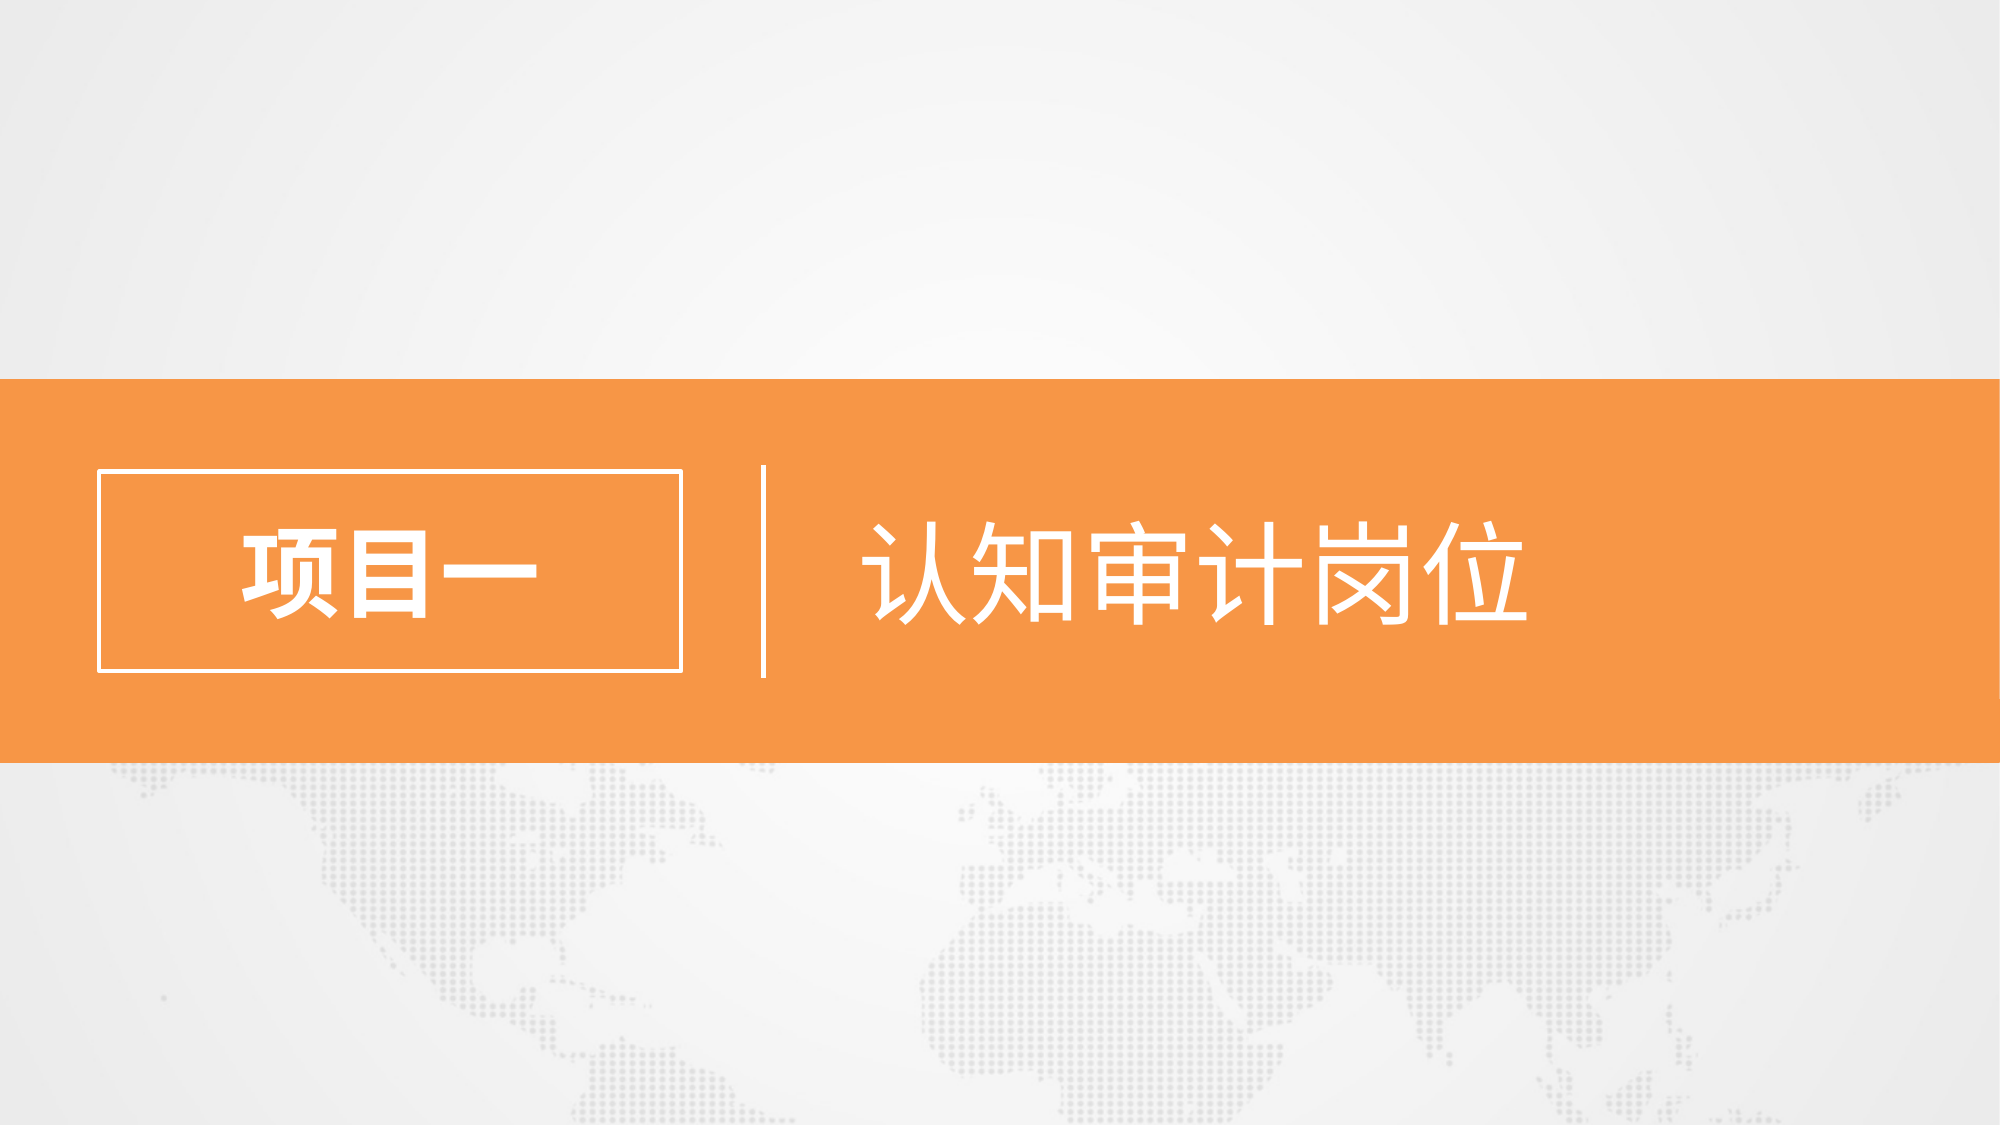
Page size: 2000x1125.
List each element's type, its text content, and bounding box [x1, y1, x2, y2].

picture [0, 0, 2000, 377]
text_box 项目一 [99, 503, 682, 638]
text_box [97, 469, 683, 673]
text_box 认知审计岗位 [842, 496, 1548, 646]
text_box [0, 377, 2000, 765]
picture [0, 765, 2000, 1125]
